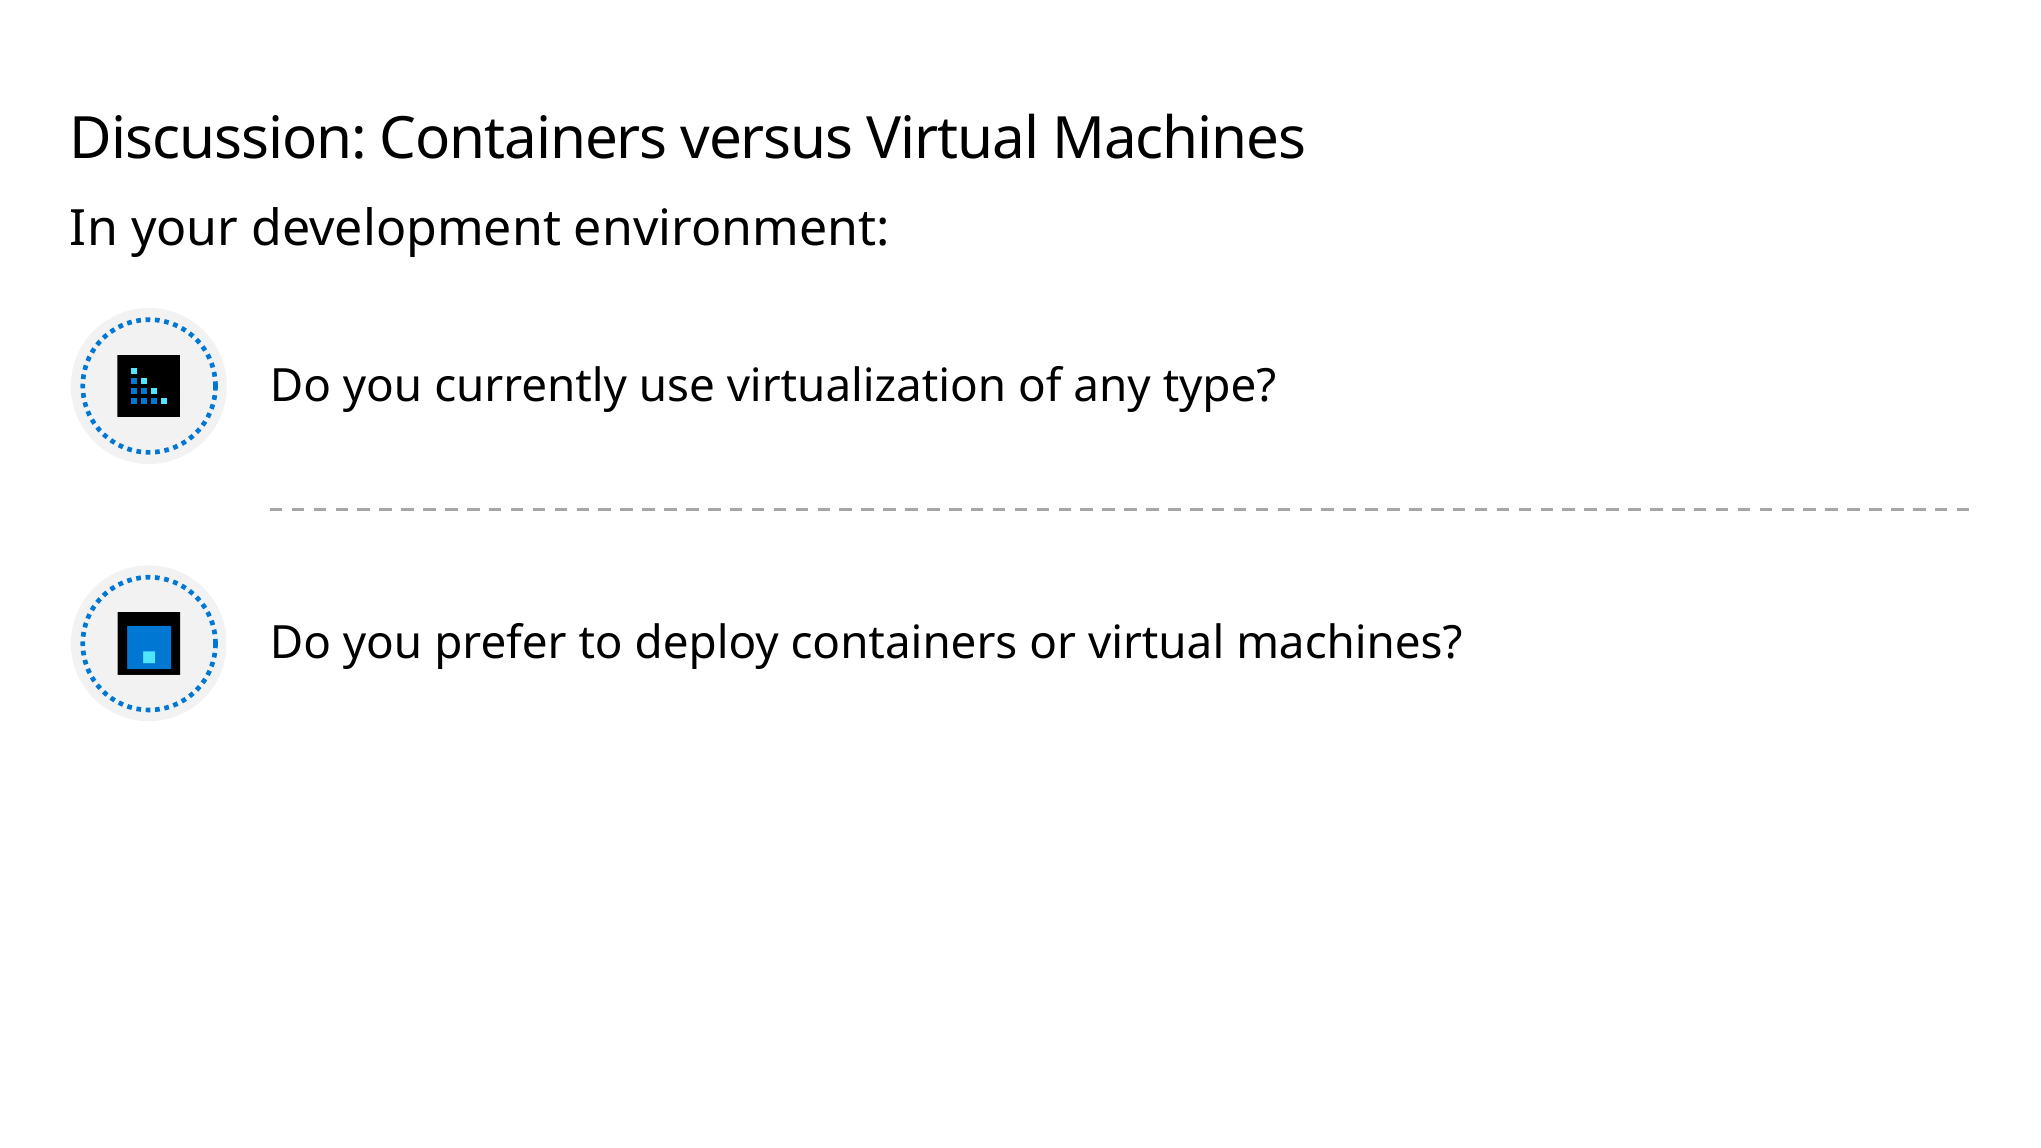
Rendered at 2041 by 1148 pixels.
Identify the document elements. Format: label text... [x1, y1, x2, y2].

text_box In your development environment: [70, 195, 1212, 256]
picture [70, 564, 227, 722]
text_box Do you currently use virtualization of any type? [269, 286, 1927, 477]
text_box Do you prefer to deploy containers or virtual machines? [269, 542, 1927, 733]
picture [70, 307, 227, 465]
title Discussion: Containers versus Virtual Machines [70, 103, 1969, 172]
